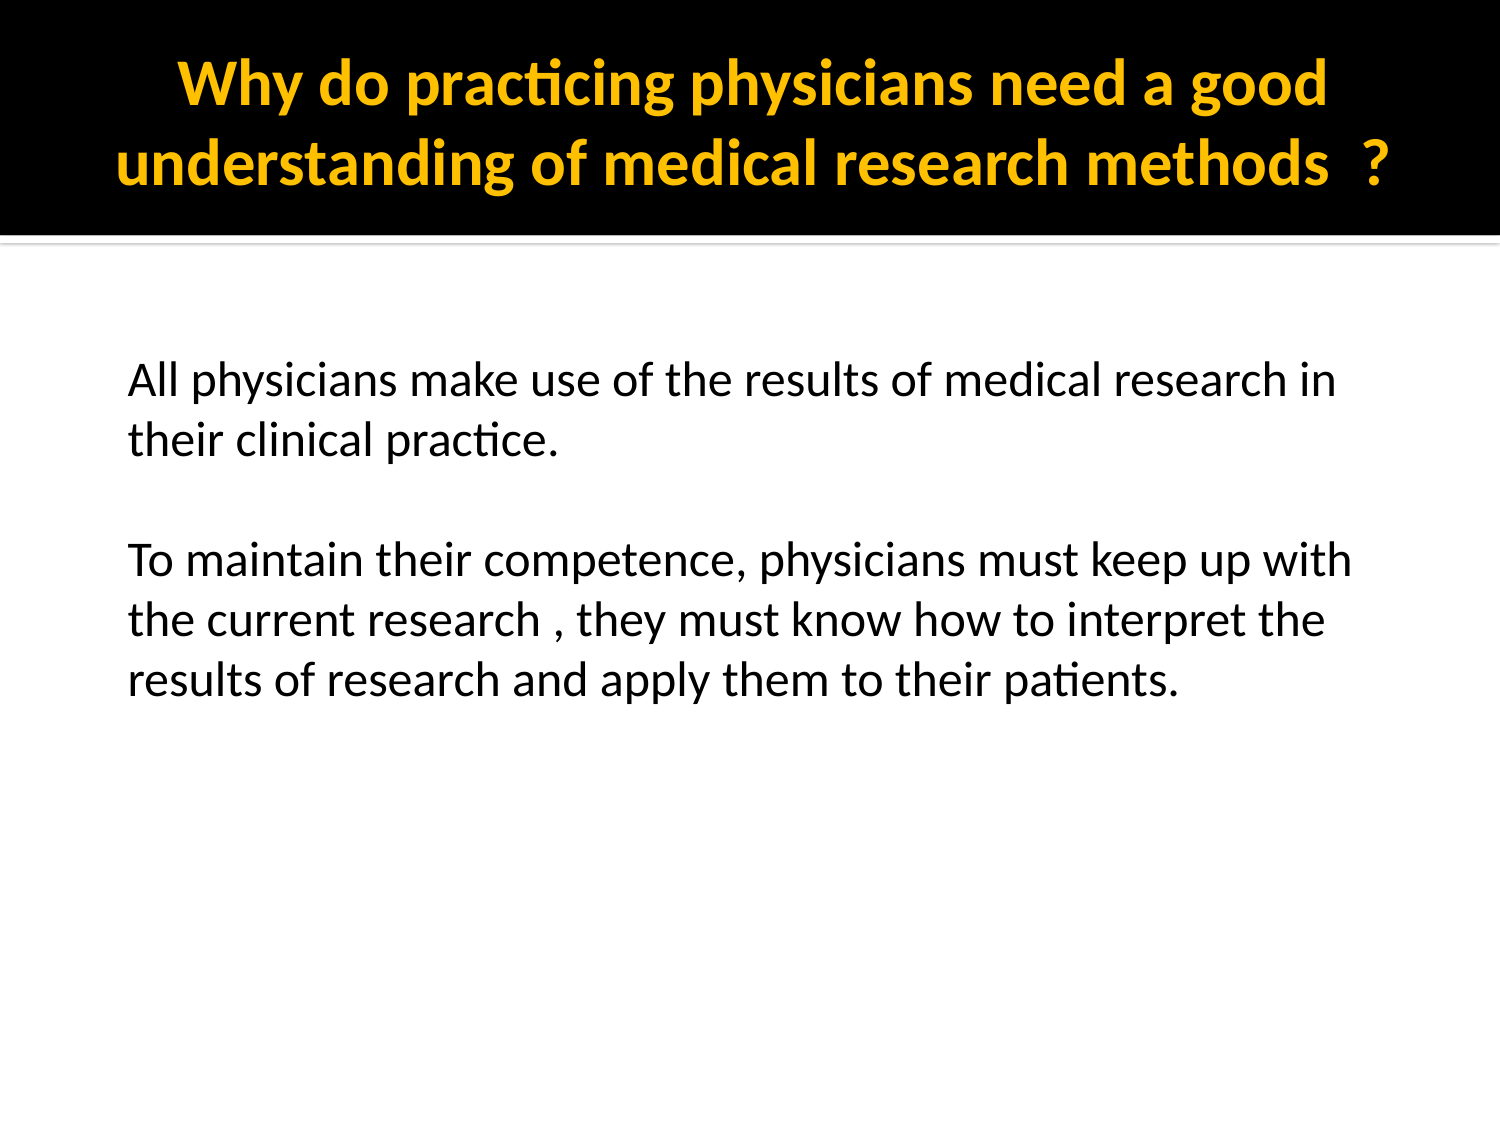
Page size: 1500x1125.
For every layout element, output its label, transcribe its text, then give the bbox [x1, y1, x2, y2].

title Why do practicing physicians need a good understanding of medical research methods ? [0, 0, 1500, 238]
text_box All physicians make use of the results of medical research in their clinical practice. To maintain their competence, physicians must keep up with the current research , they must know how to interpret the results of research and apply them to their patients. [112, 339, 1438, 715]
